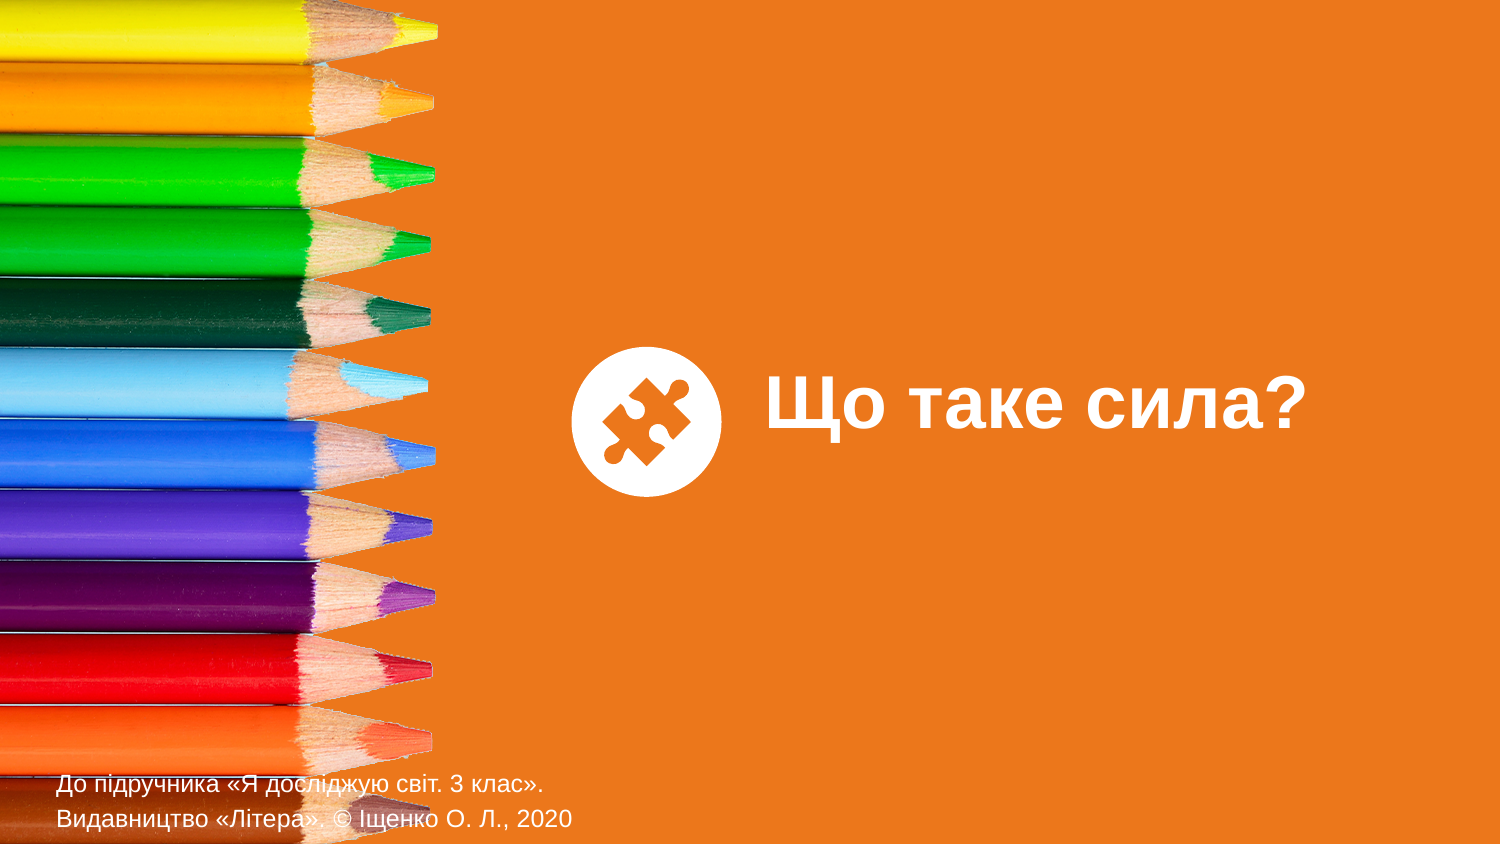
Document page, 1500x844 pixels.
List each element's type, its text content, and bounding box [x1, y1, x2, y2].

list До підручника «Я досліджую світ. 3 клас». Видавництво «Літера». © Іщенко О. Л., 2020 [41, 776, 792, 824]
picture [0, 0, 438, 844]
list Що таке сила? [750, 351, 1500, 446]
text_box [600, 375, 693, 469]
text_box [569, 344, 724, 499]
